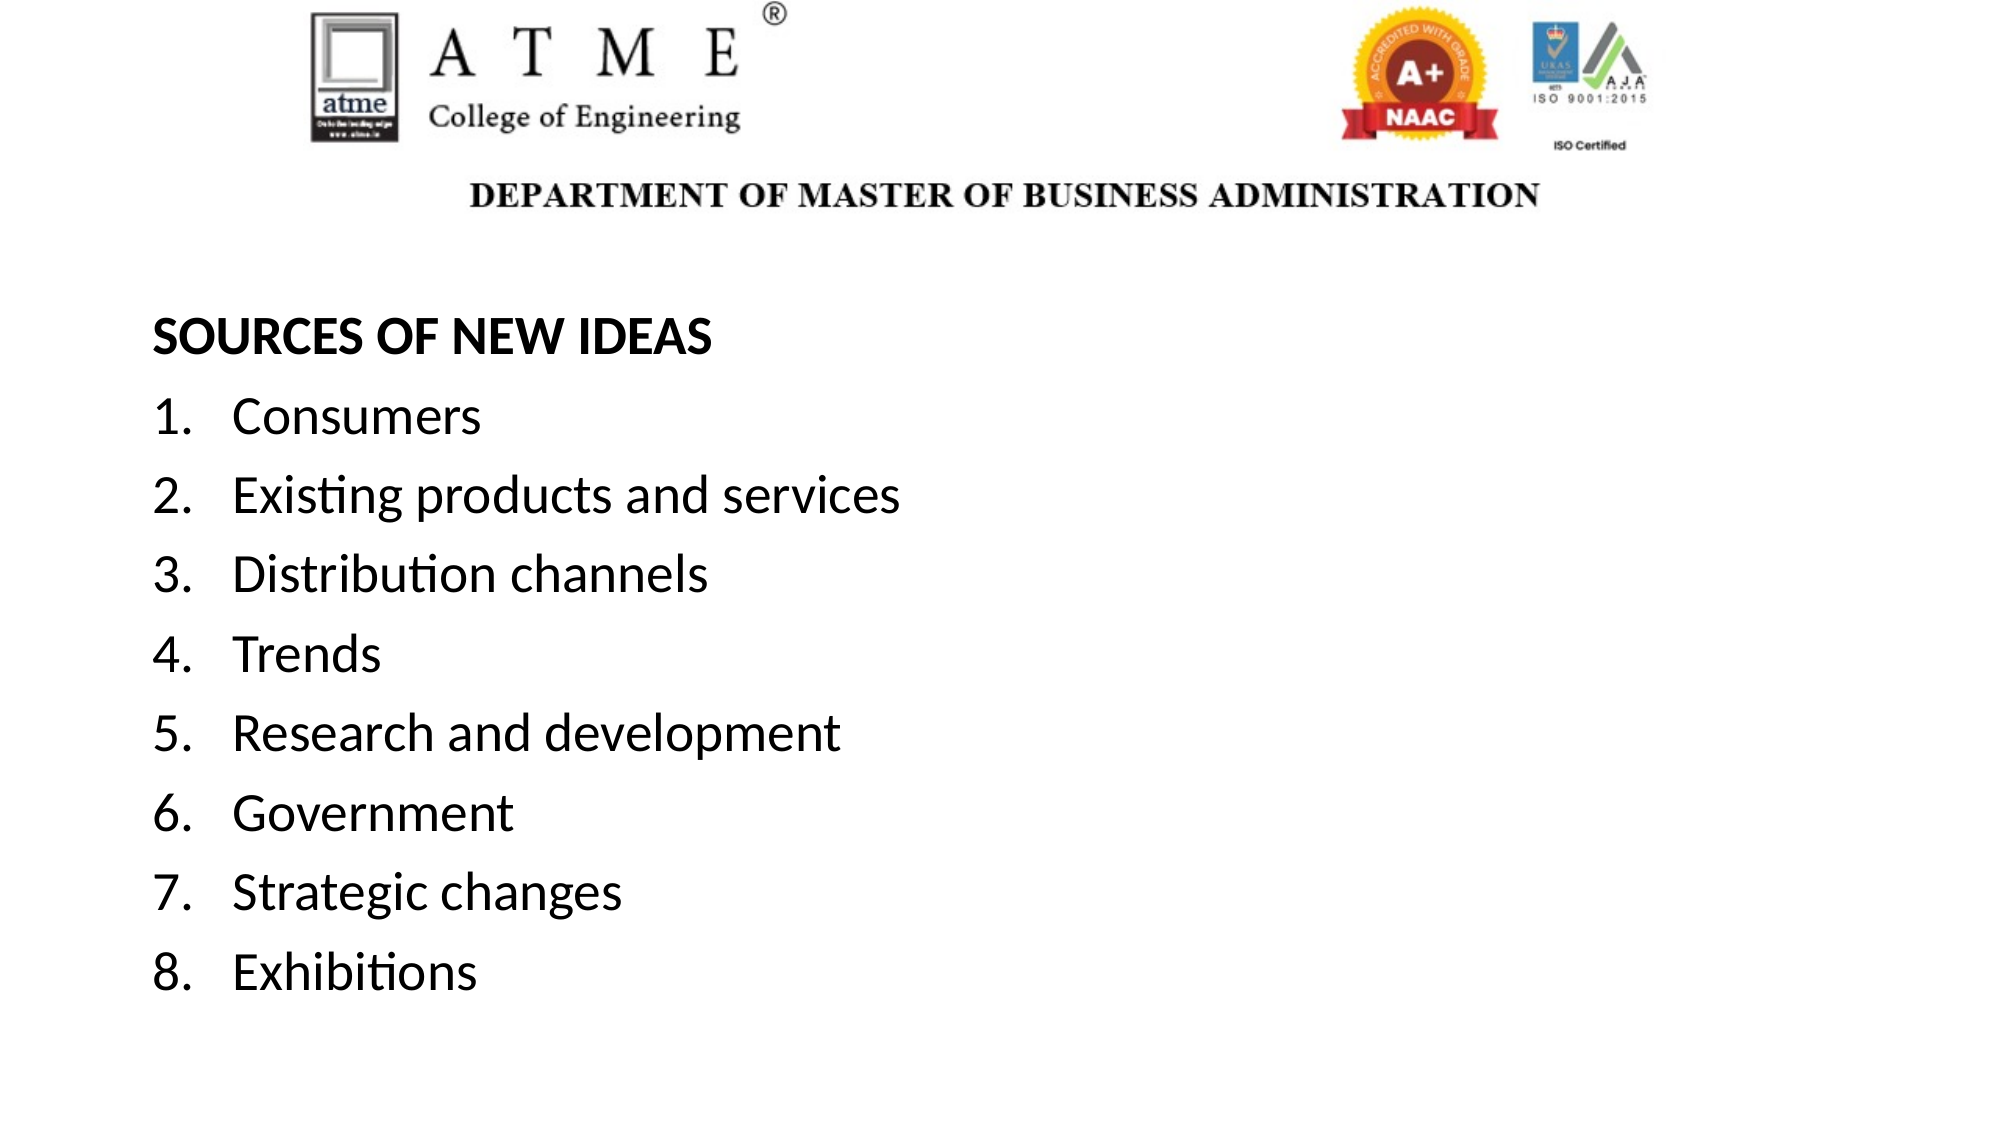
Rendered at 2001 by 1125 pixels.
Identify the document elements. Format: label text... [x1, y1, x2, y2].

picture [303, 0, 1697, 215]
list SOURCES OF NEW IDEAS Consumers Existing products and services Distribution channels Trends Research and development Government Strategic changes Exhibitions [137, 299, 1863, 1014]
